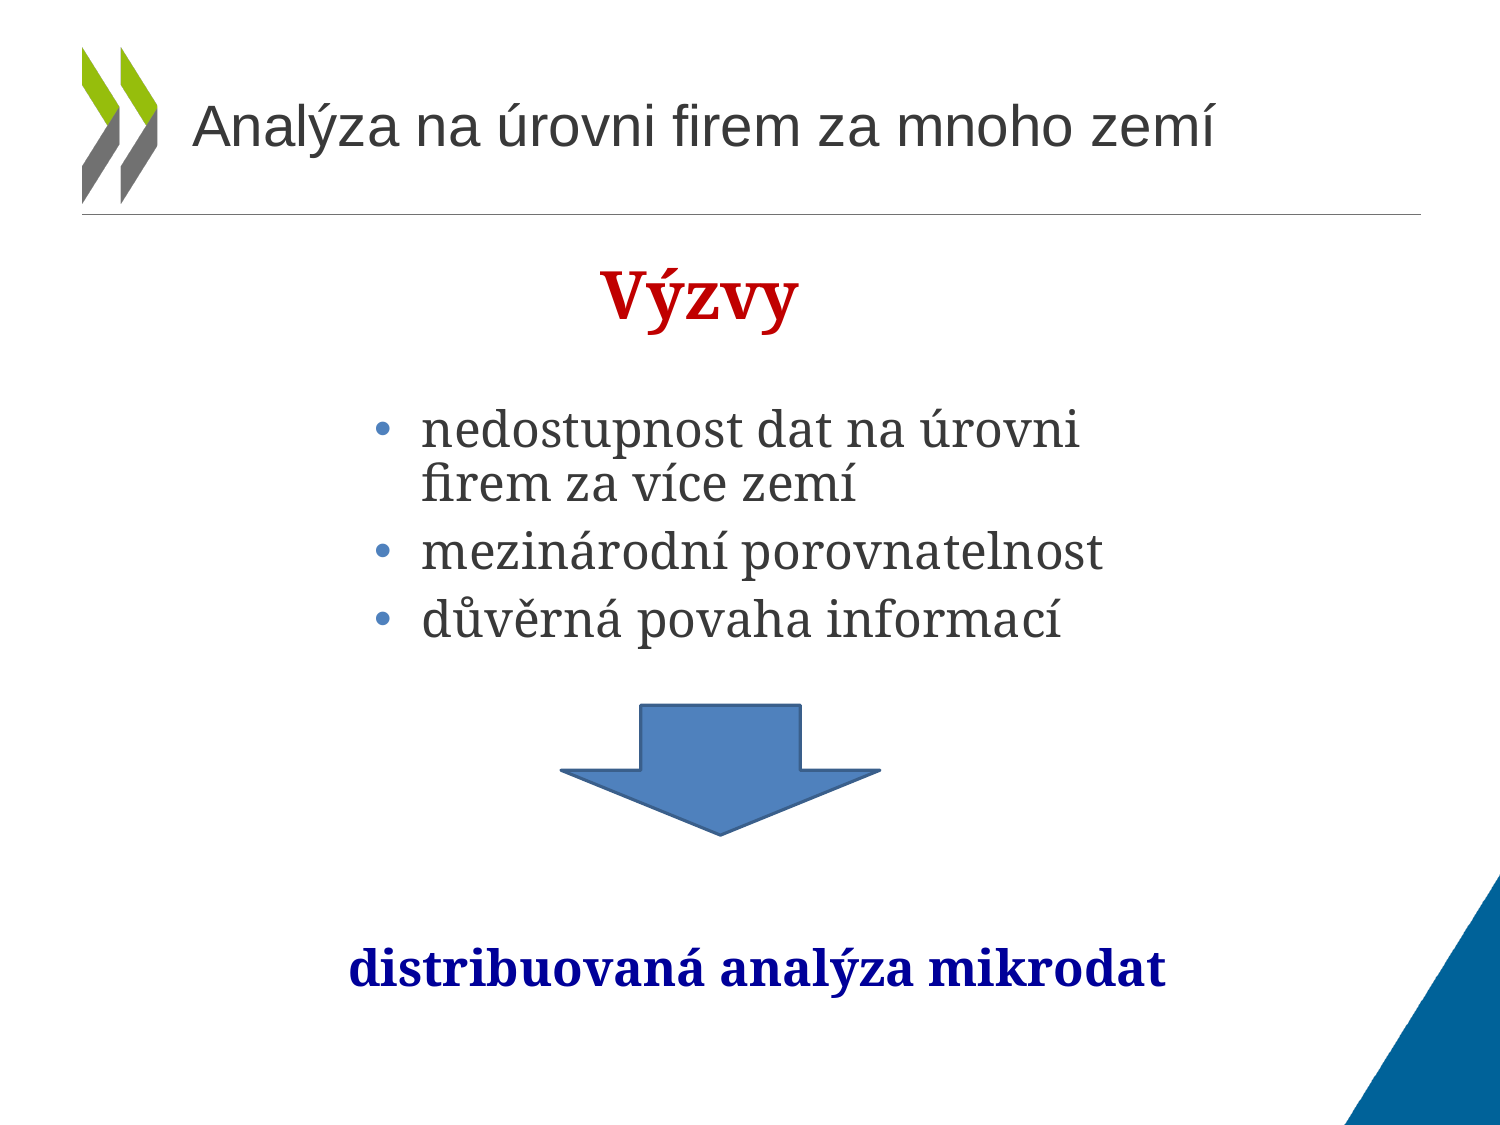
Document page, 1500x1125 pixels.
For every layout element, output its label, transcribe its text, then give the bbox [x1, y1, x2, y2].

text_box Výzvy [585, 245, 815, 340]
text_box nedostupnost dat na úrovni firem za více zemí mezinárodní porovnatelnost důvěrná povaha informací [360, 397, 1164, 656]
picture [1344, 874, 1500, 1125]
title Analýza na úrovni firem za mnoho zemí [177, 38, 1412, 207]
text_box distribuovaná analýza mikrodat [333, 928, 1211, 1004]
text_box [559, 703, 882, 837]
